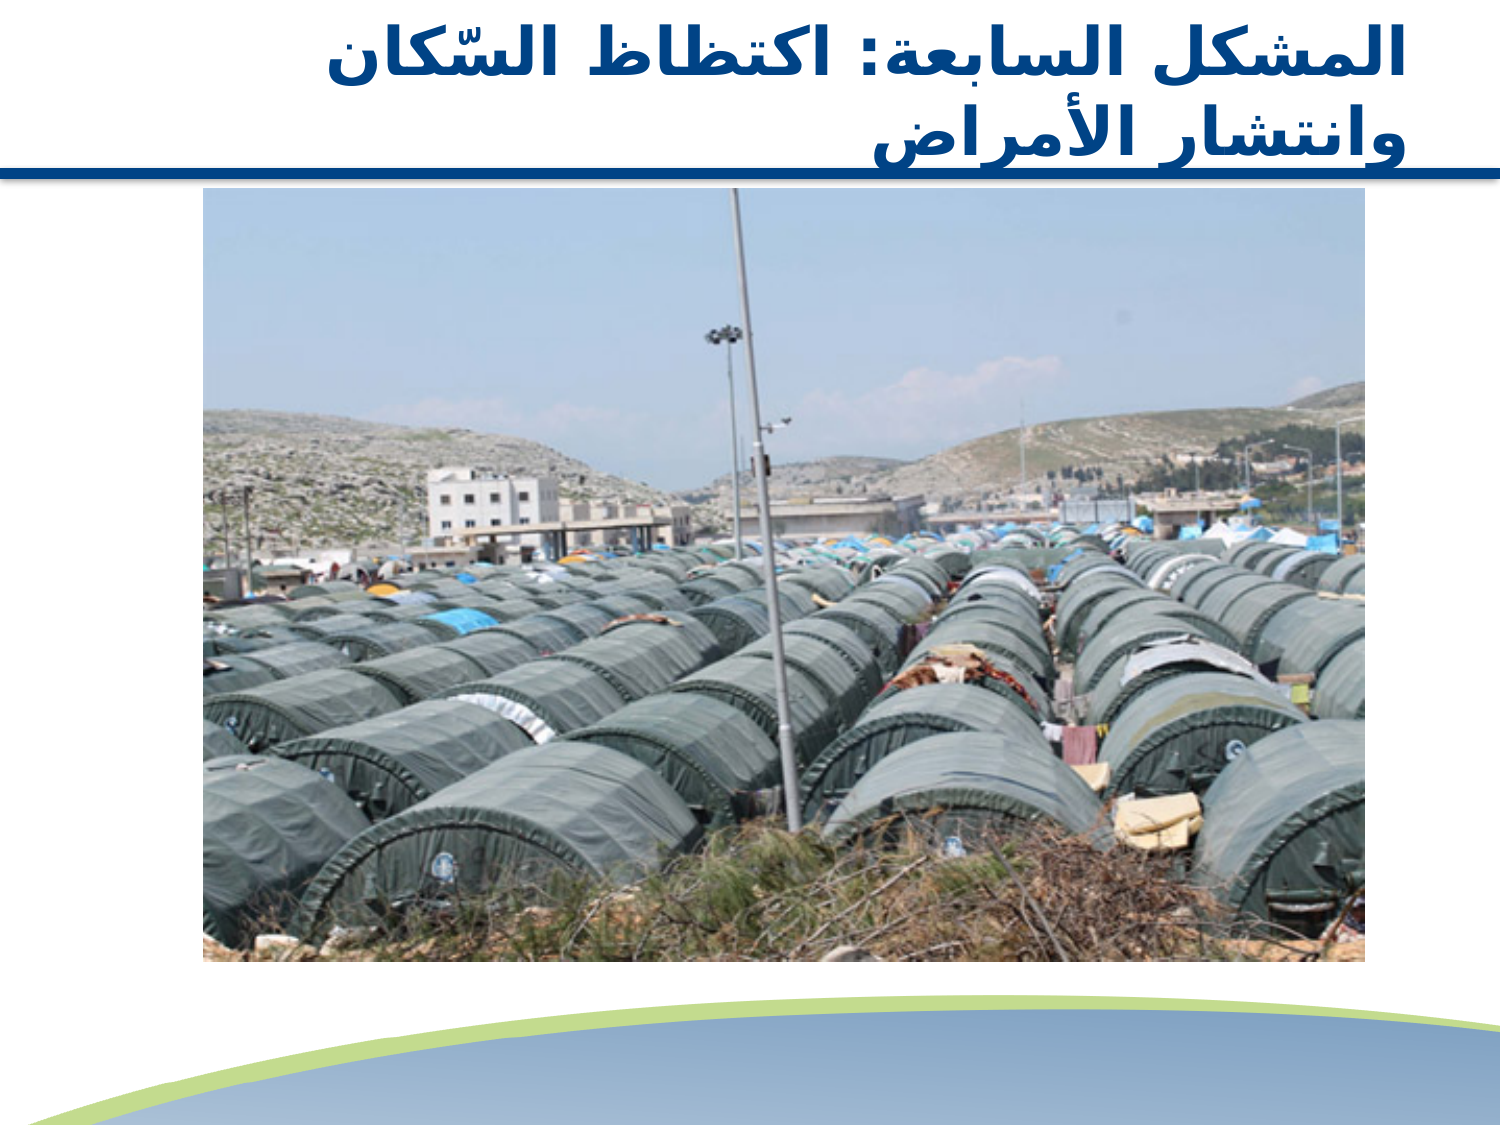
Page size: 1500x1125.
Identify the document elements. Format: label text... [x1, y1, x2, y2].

picture [0, 993, 1500, 1125]
title المشكل السابعة: اكتظاظ السّكان وانتشار الأمراض [75, 0, 1425, 178]
picture [203, 188, 1365, 962]
